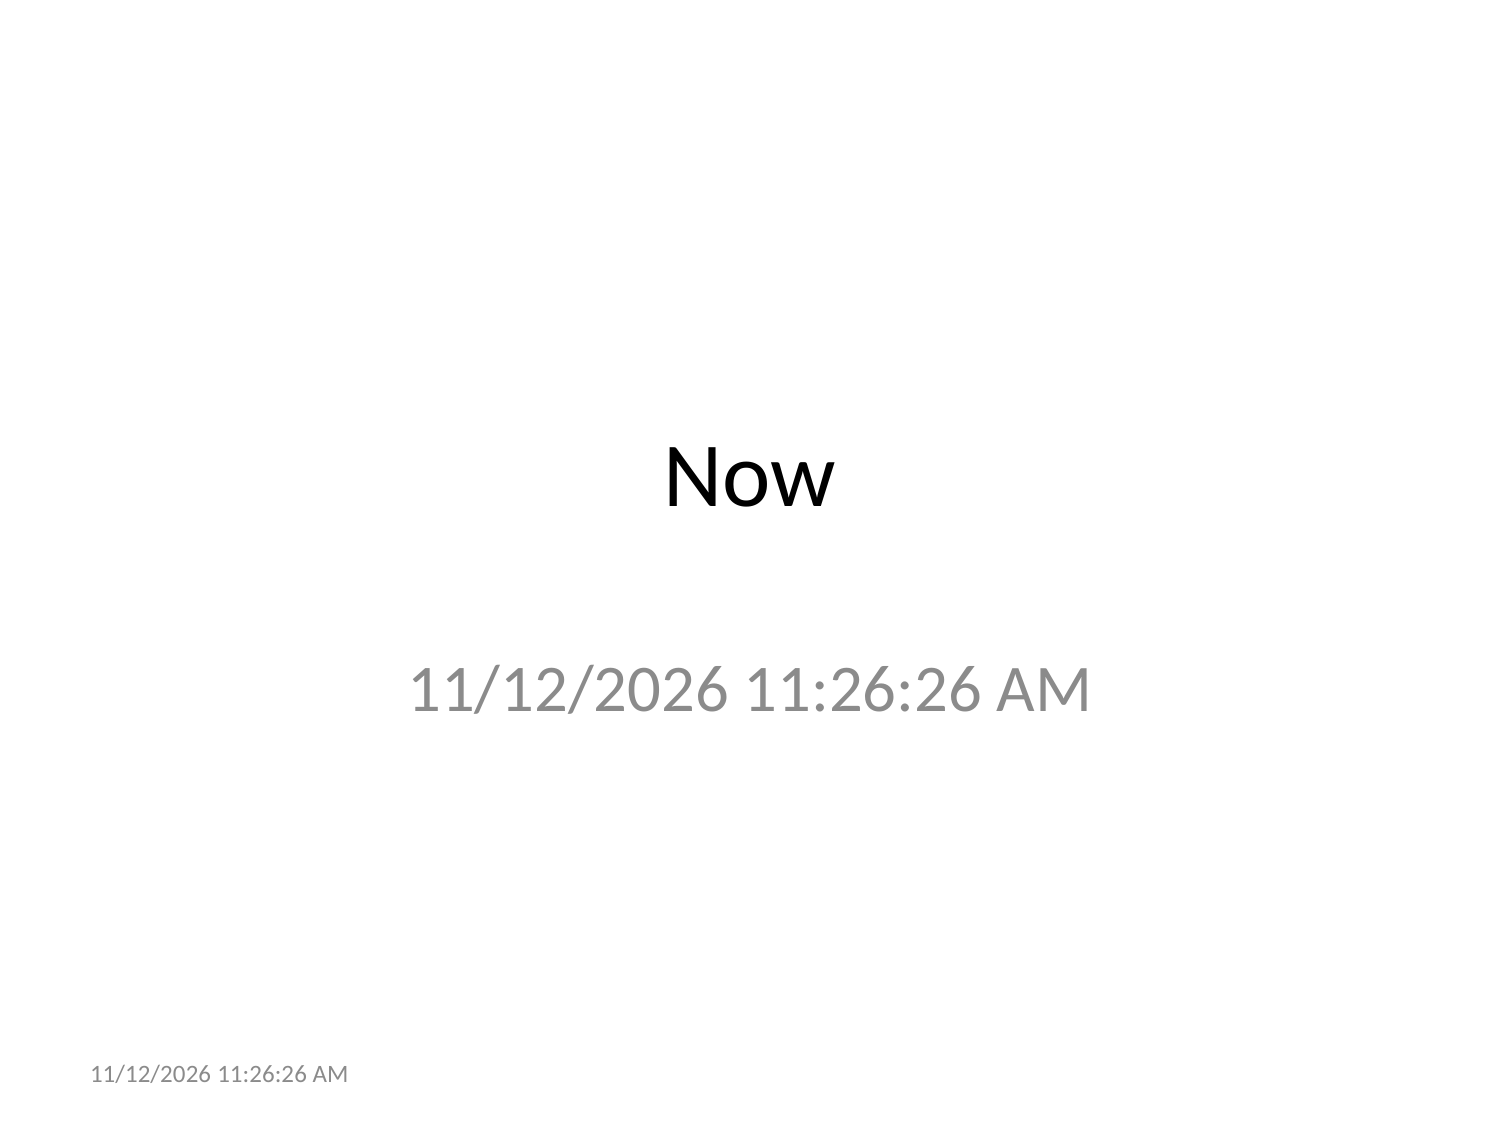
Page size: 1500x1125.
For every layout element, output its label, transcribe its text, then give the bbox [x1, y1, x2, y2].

subtitle 2011-12-19 10:20:04 AM [225, 637, 1275, 925]
title Now [112, 349, 1388, 591]
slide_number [75, 1042, 425, 1103]
